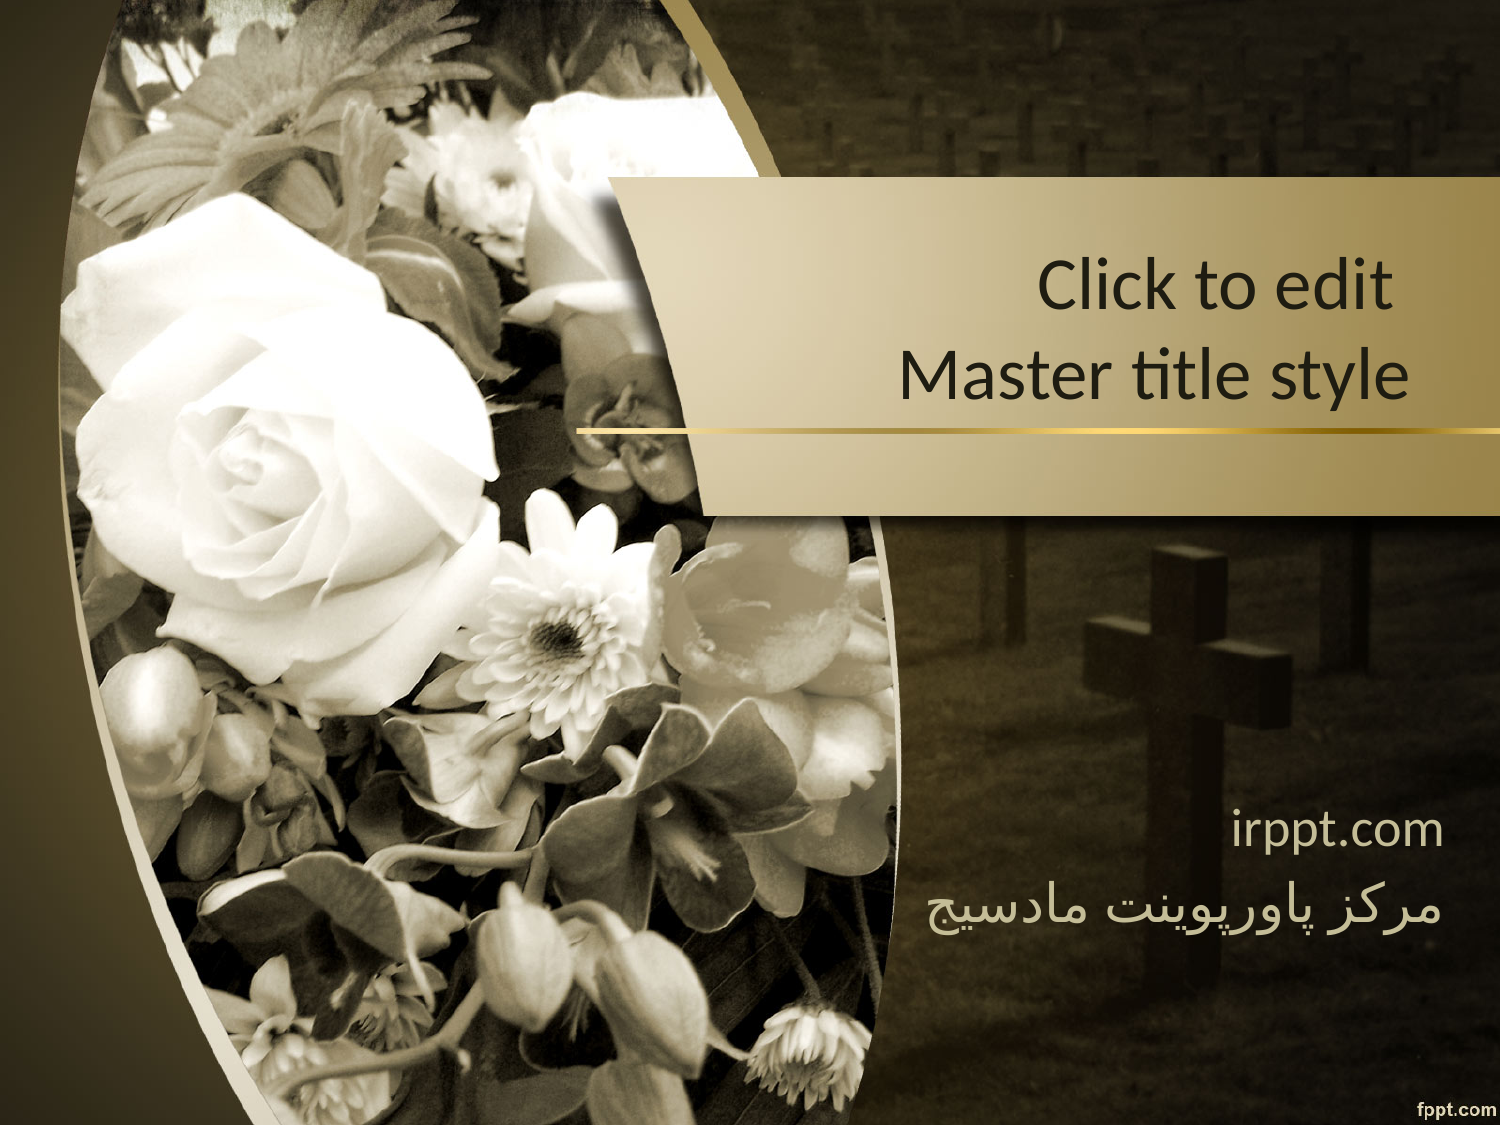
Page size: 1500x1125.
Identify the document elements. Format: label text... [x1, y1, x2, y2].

picture [0, 0, 1500, 1125]
title Click to edit Master title style [424, 236, 1427, 413]
subtitle irppt.com مرکز پاورپوینت مادسیج [410, 785, 1461, 1036]
